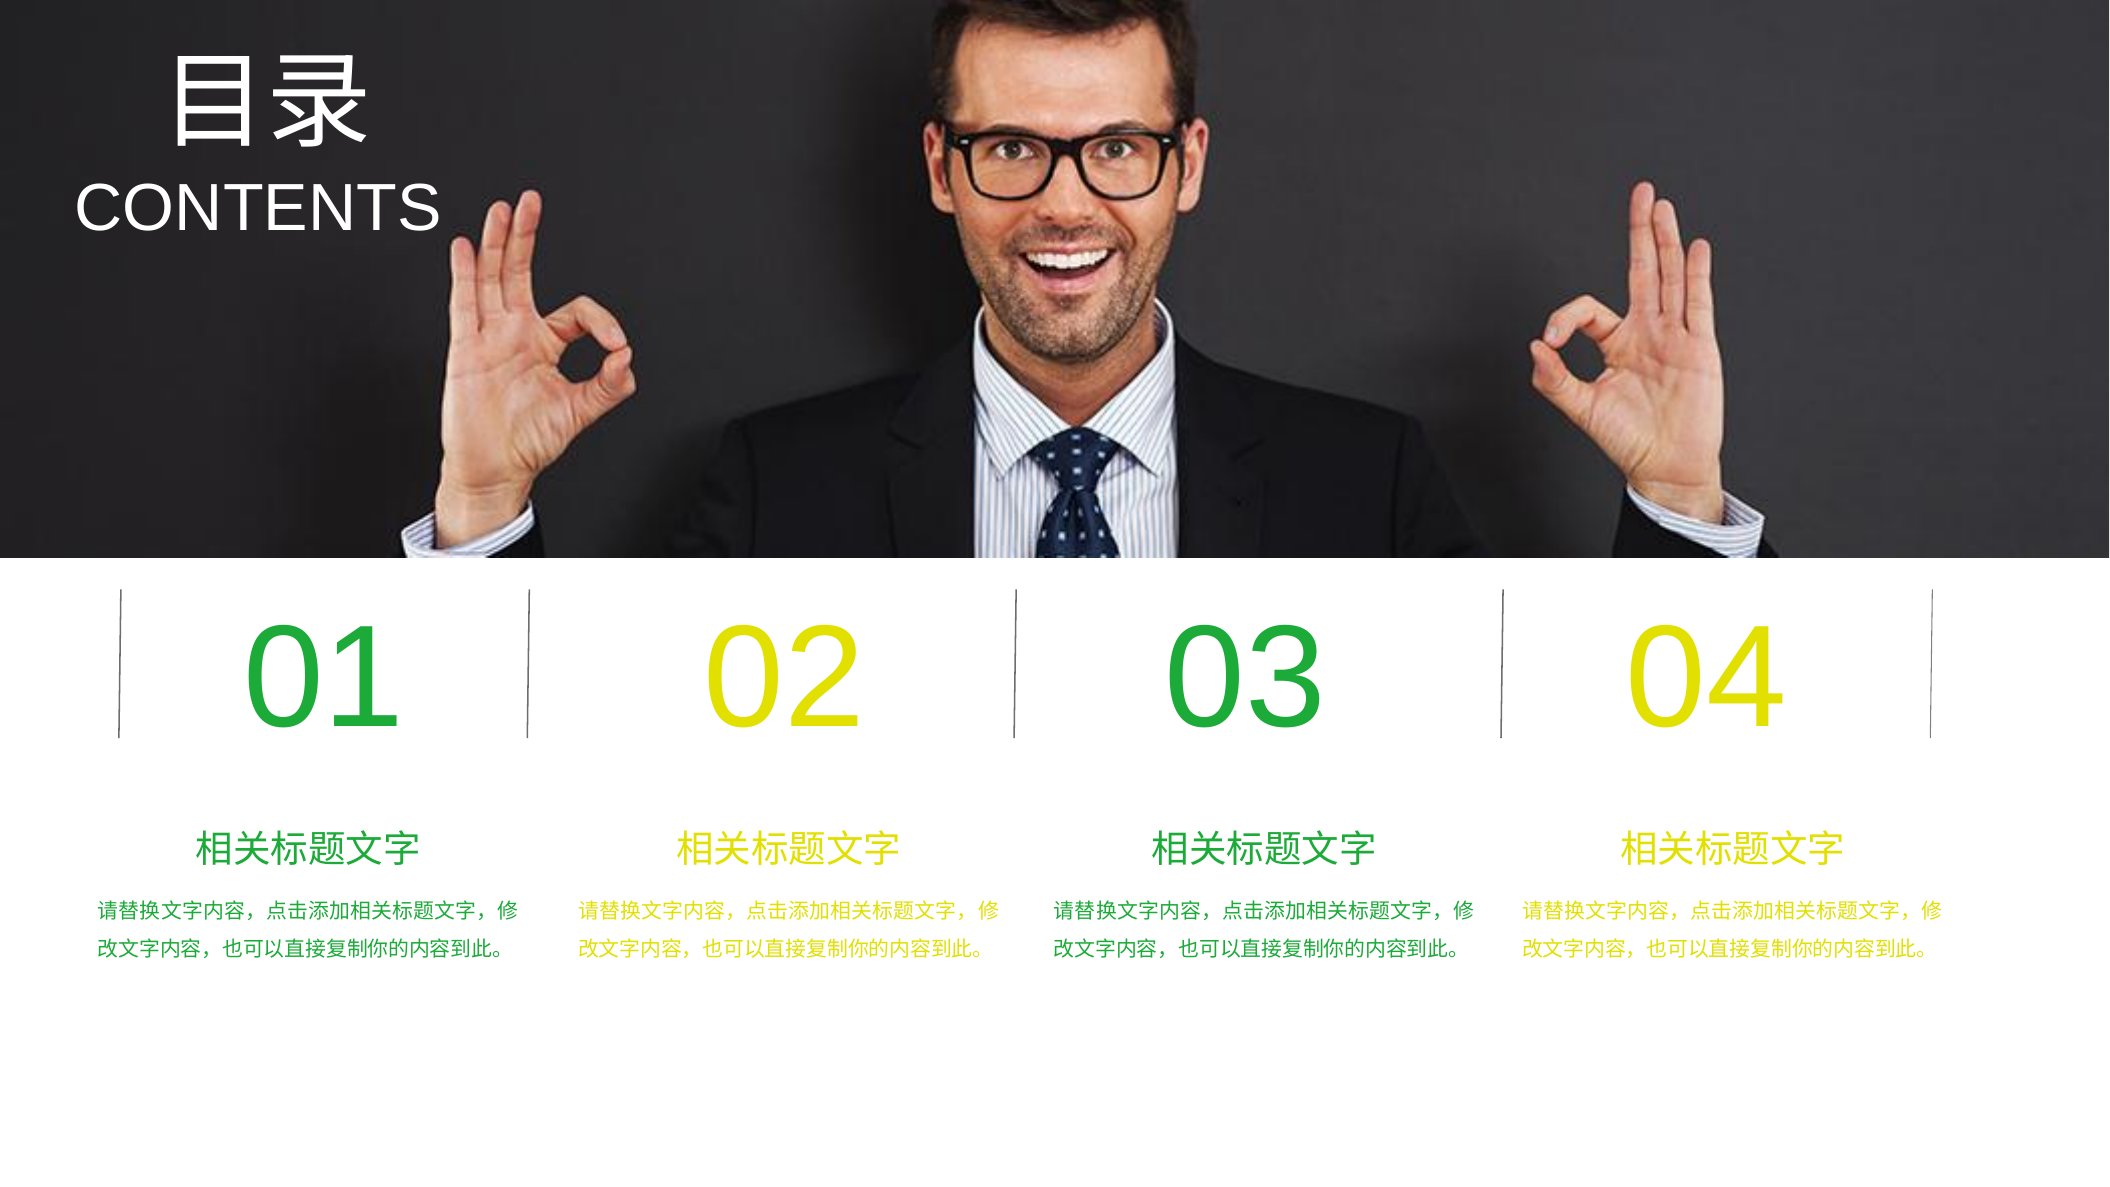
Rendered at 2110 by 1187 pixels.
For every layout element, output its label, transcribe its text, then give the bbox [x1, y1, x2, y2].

text_box 04 [1589, 574, 1823, 764]
text_box 相关标题文字 [170, 817, 446, 878]
text_box 相关标题文字 [1126, 817, 1402, 878]
text_box 请替换文字内容，点击添加相关标题文字，修改文字内容，也可以直接复制你的内容到此。 [1507, 878, 1958, 968]
text_box 相关标题文字 [1594, 817, 1870, 878]
text_box CONTENTS [60, 156, 474, 252]
text_box [0, 0, 2110, 559]
text_box 相关标题文字 [651, 817, 927, 878]
text_box 02 [668, 574, 902, 764]
text_box 目录 [146, 25, 388, 156]
text_box 请替换文字内容，点击添加相关标题文字，修改文字内容，也可以直接复制你的内容到此。 [563, 878, 1014, 968]
text_box 01 [207, 574, 441, 764]
text_box 03 [1128, 574, 1363, 764]
text_box 请替换文字内容，点击添加相关标题文字，修改文字内容，也可以直接复制你的内容到此。 [83, 878, 534, 968]
text_box 请替换文字内容，点击添加相关标题文字，修改文字内容，也可以直接复制你的内容到此。 [1039, 878, 1490, 968]
